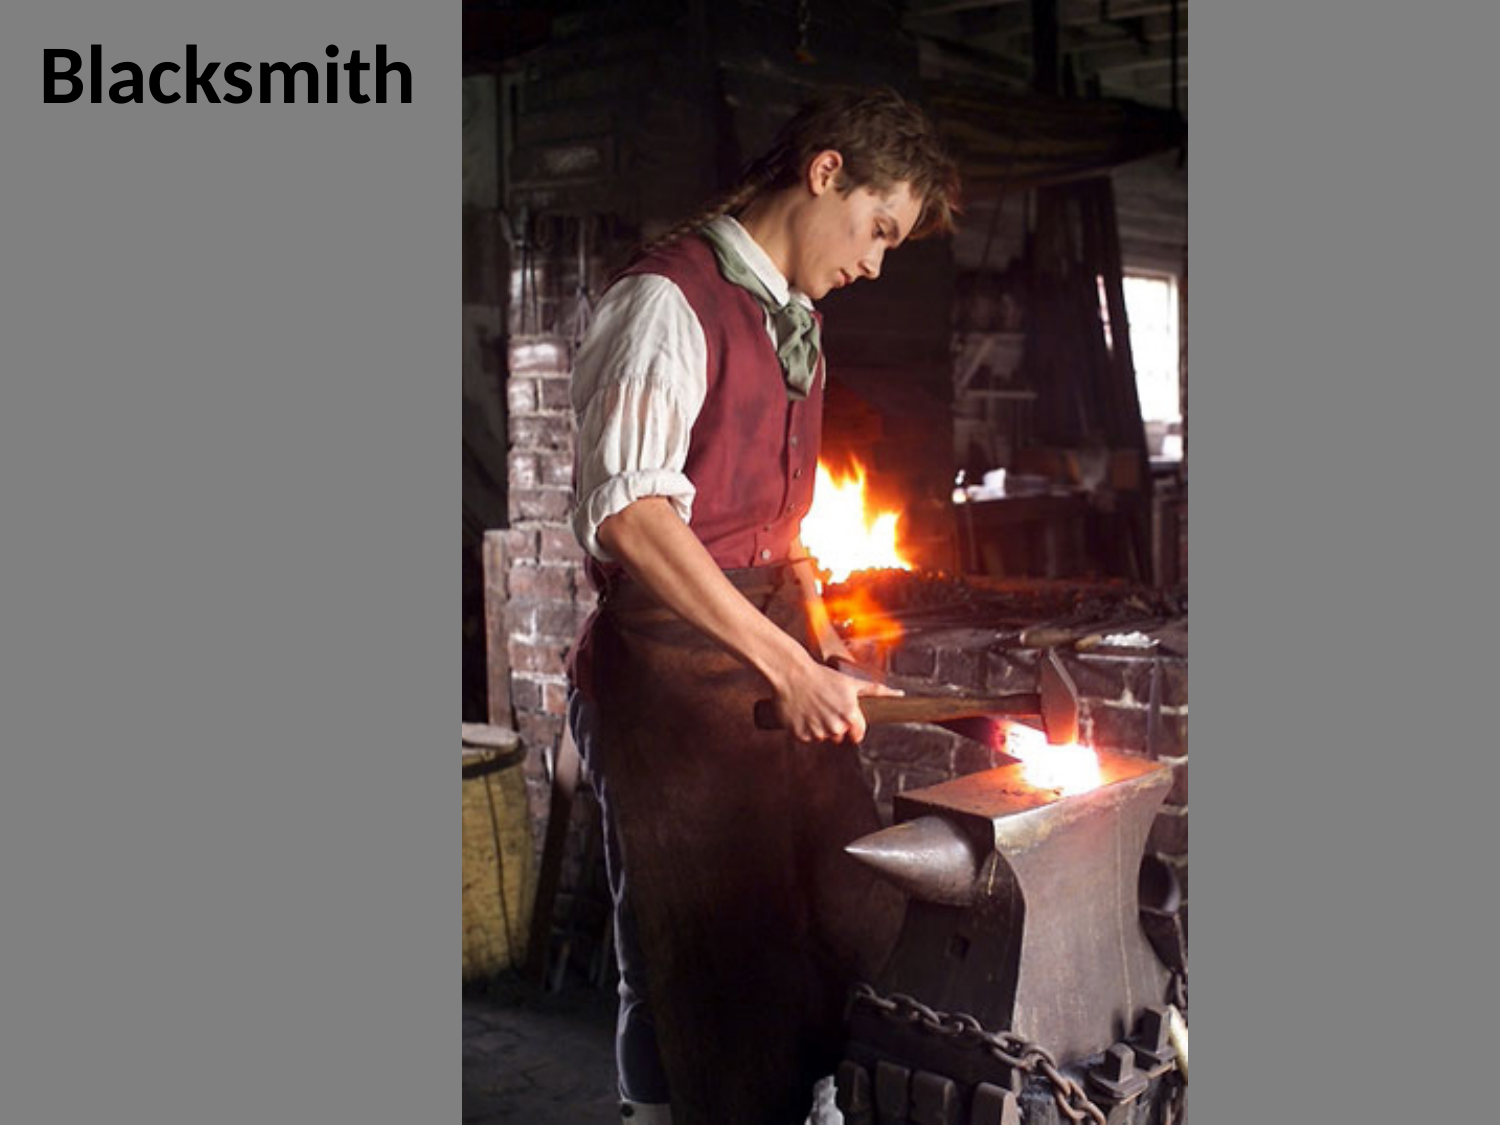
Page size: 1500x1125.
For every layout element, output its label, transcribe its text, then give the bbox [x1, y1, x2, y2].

picture [462, 0, 1188, 1125]
text_box Blacksmith [24, 12, 457, 128]
